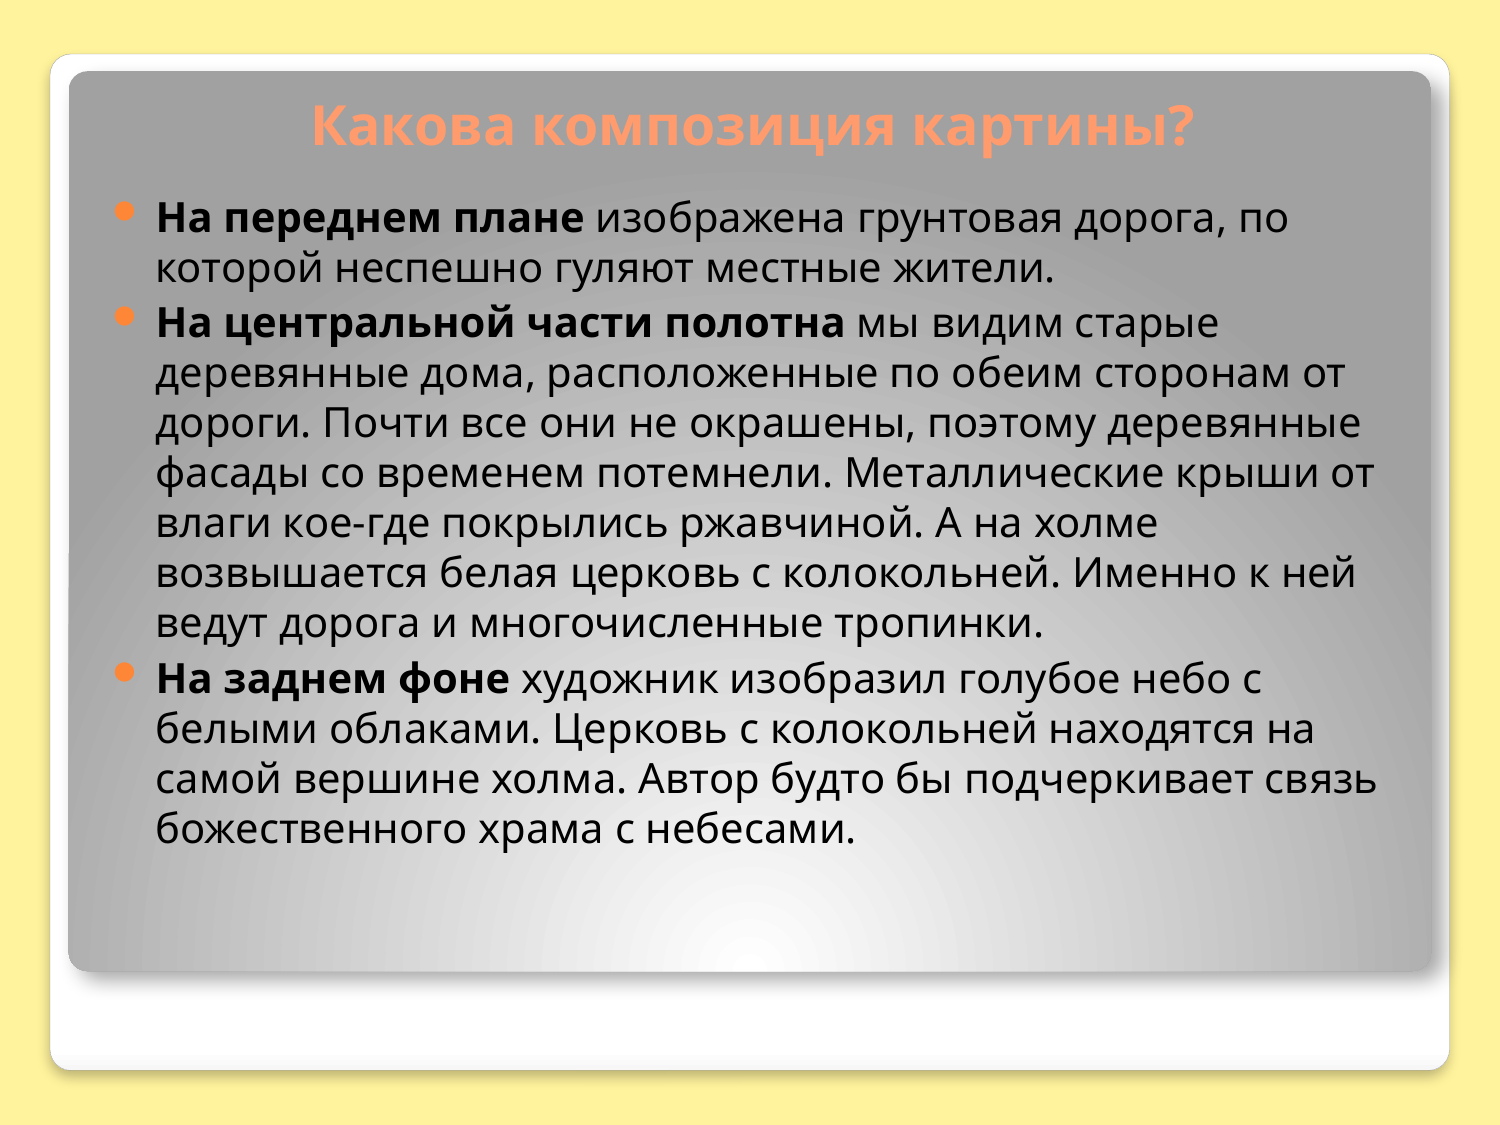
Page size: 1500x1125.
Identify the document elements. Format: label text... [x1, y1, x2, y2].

title Какова композиция картины? [82, 82, 1425, 164]
list На переднем плане изображена грунтовая дорога, по которой неспешно гуляют местные жители. На центральной части полотна мы видим старые деревянные дома, расположенные по обеим сторонам от дороги. Почти все они не окрашены, поэтому деревянные фасады со временем потемнели. Металлические крыши от влаги кое-где покрылись ржавчиной. А на холме возвышается белая церковь с колокольней. Именно к ней ведут дорога и многочисленные тропинки. На заднем фоне художник изобразил голубое небо с белыми облаками. Церковь с колокольней находятся на самой вершине холма. Автор будто бы подчеркивает связь божественного храма с небесами. [82, 175, 1425, 938]
